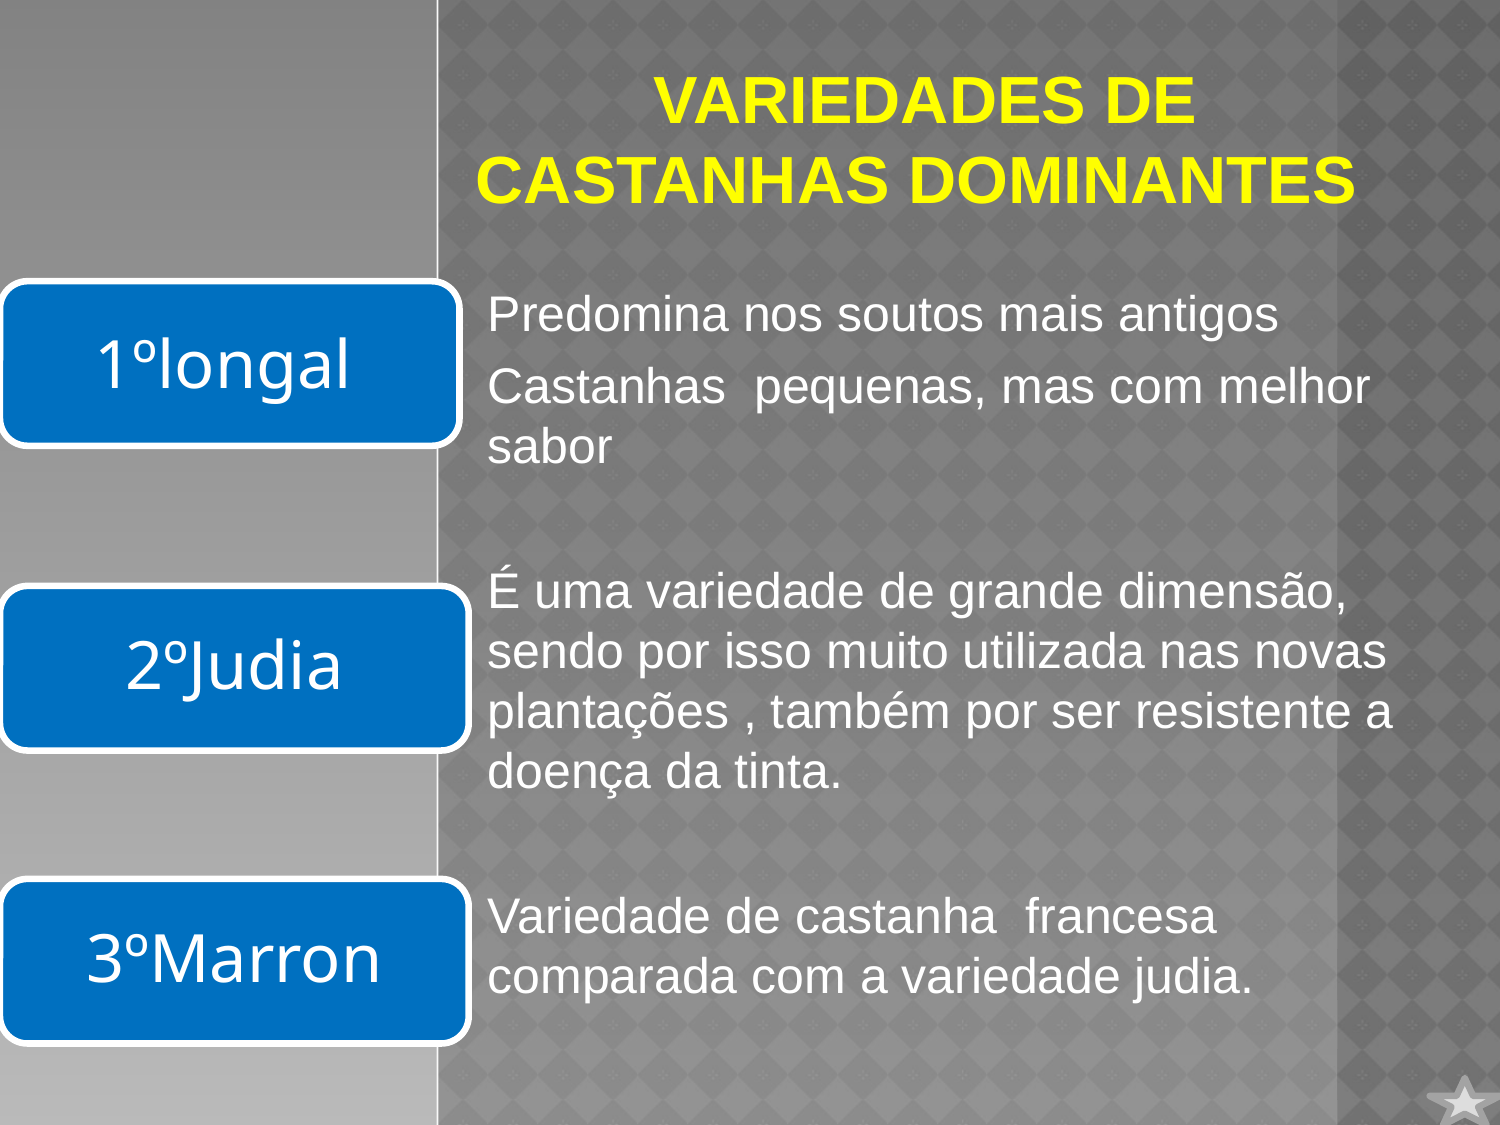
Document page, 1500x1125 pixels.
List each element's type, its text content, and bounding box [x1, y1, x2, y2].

text_box [1426, 1074, 1500, 1125]
subtitle Predomina nos soutos mais antigos Castanhas pequenas, mas com melhor sabor É uma variedade de grande dimensão, sendo por isso muito utilizada nas novas plantações , também por ser resistente a doença da tinta. Variedade de castanha francesa comparada com a variedade judia. [480, 281, 1454, 1067]
title Variedades de castanhas dominantes [445, 70, 1407, 218]
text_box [0, 280, 460, 447]
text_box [0, 878, 470, 1044]
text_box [0, 585, 470, 751]
